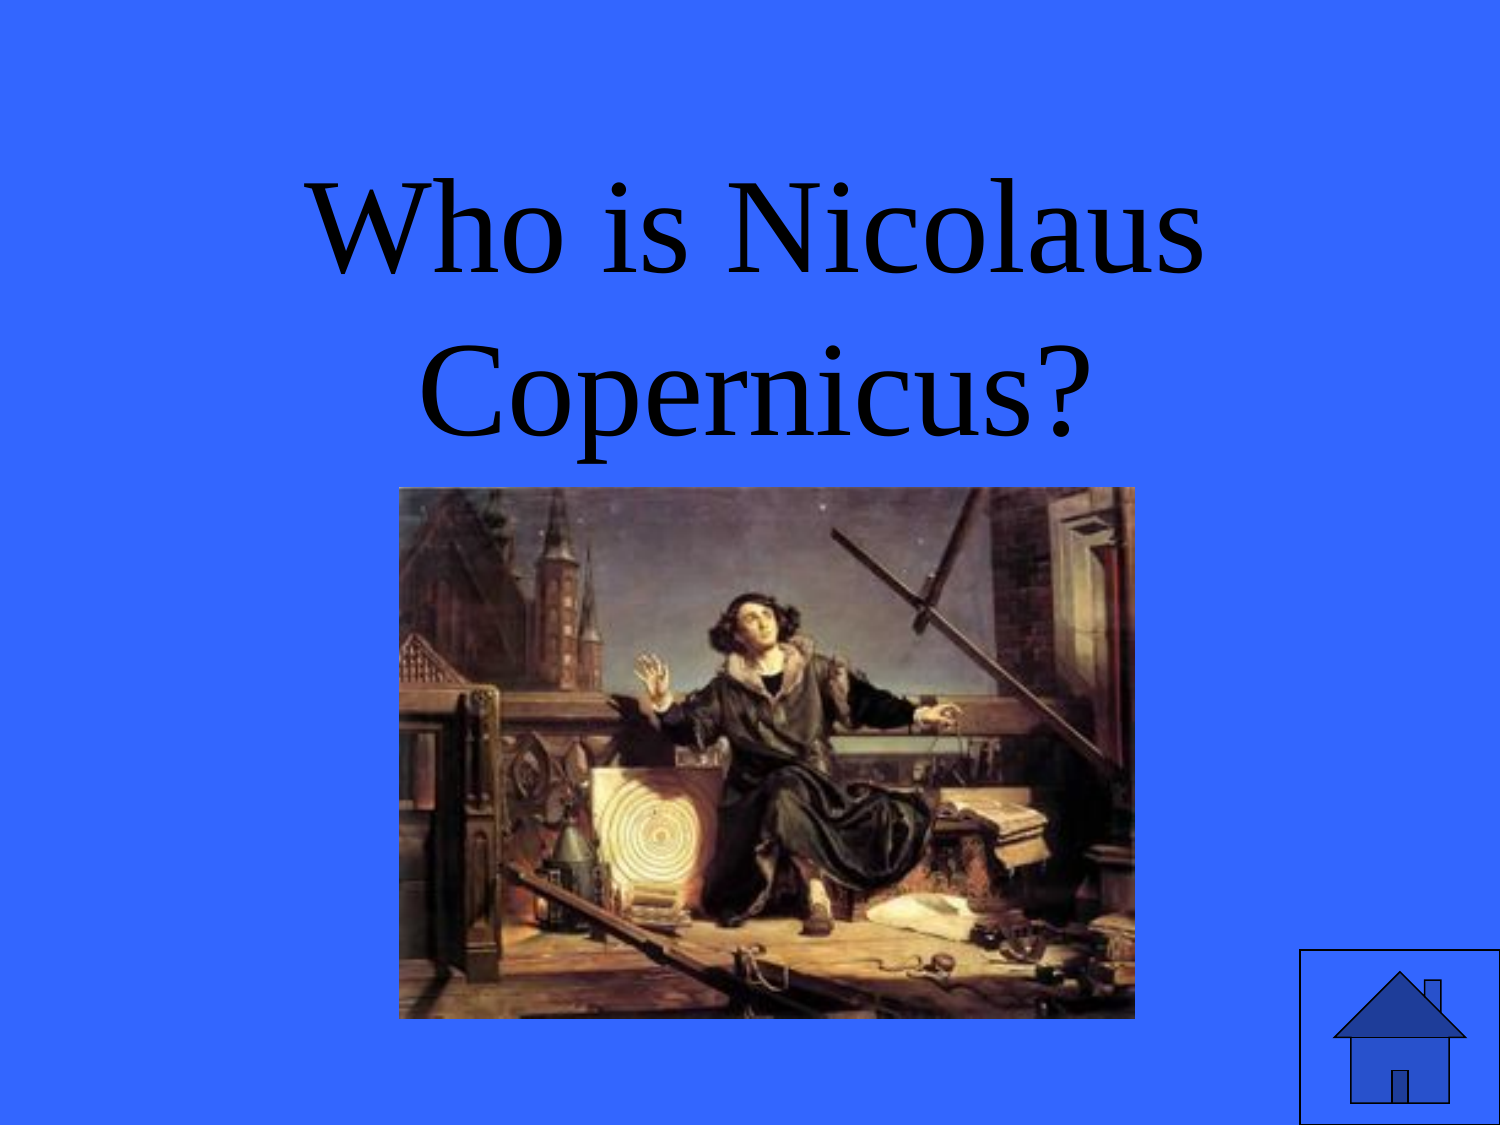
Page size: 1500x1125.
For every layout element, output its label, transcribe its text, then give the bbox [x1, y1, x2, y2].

picture [399, 487, 1135, 1019]
text_box [1299, 950, 1500, 1125]
title Who is Nicolaus Copernicus? [112, 137, 1400, 463]
